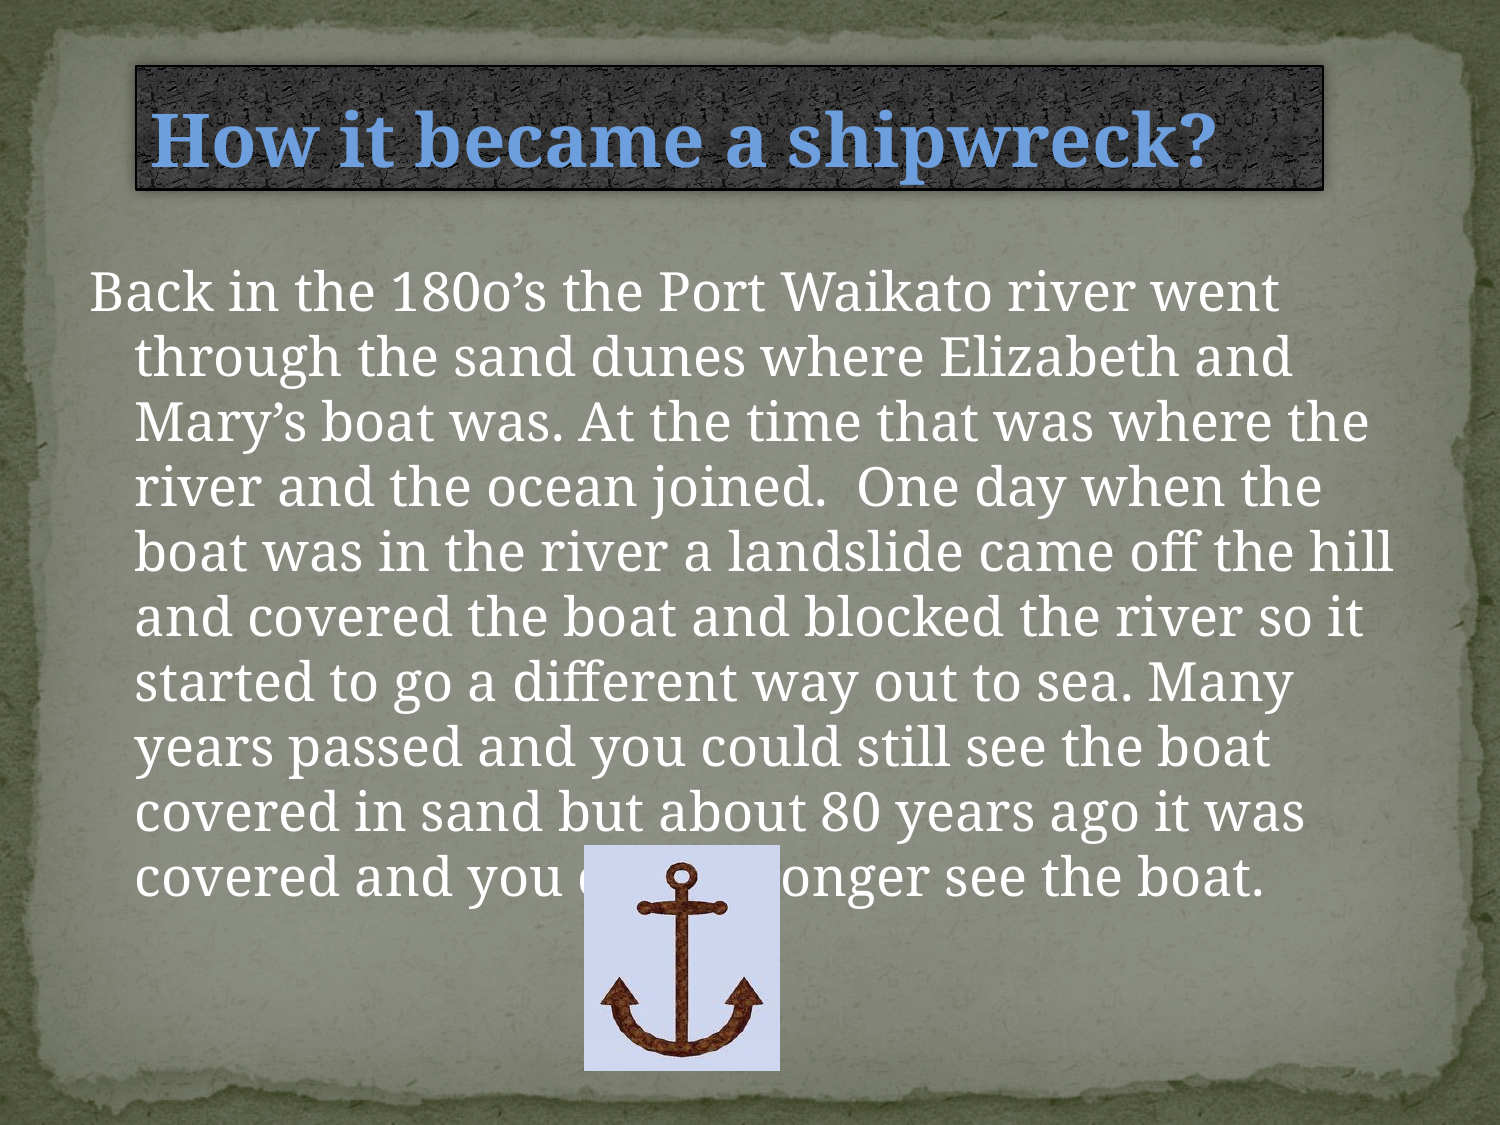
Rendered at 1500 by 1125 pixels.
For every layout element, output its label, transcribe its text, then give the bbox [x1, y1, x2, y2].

title How it became a shipwreck? [135, 65, 1324, 191]
picture [584, 845, 780, 1071]
list Back in the 180o’s the Port Waikato river went through the sand dunes where Elizabeth and Mary’s boat was. At the time that was where the river and the ocean joined. One day when the boat was in the river a landslide came off the hill and covered the boat and blocked the river so it started to go a different way out to sea. Many years passed and you could still see the boat covered in sand but about 80 years ago it was covered and you can no longer see the boat. [75, 249, 1425, 1000]
